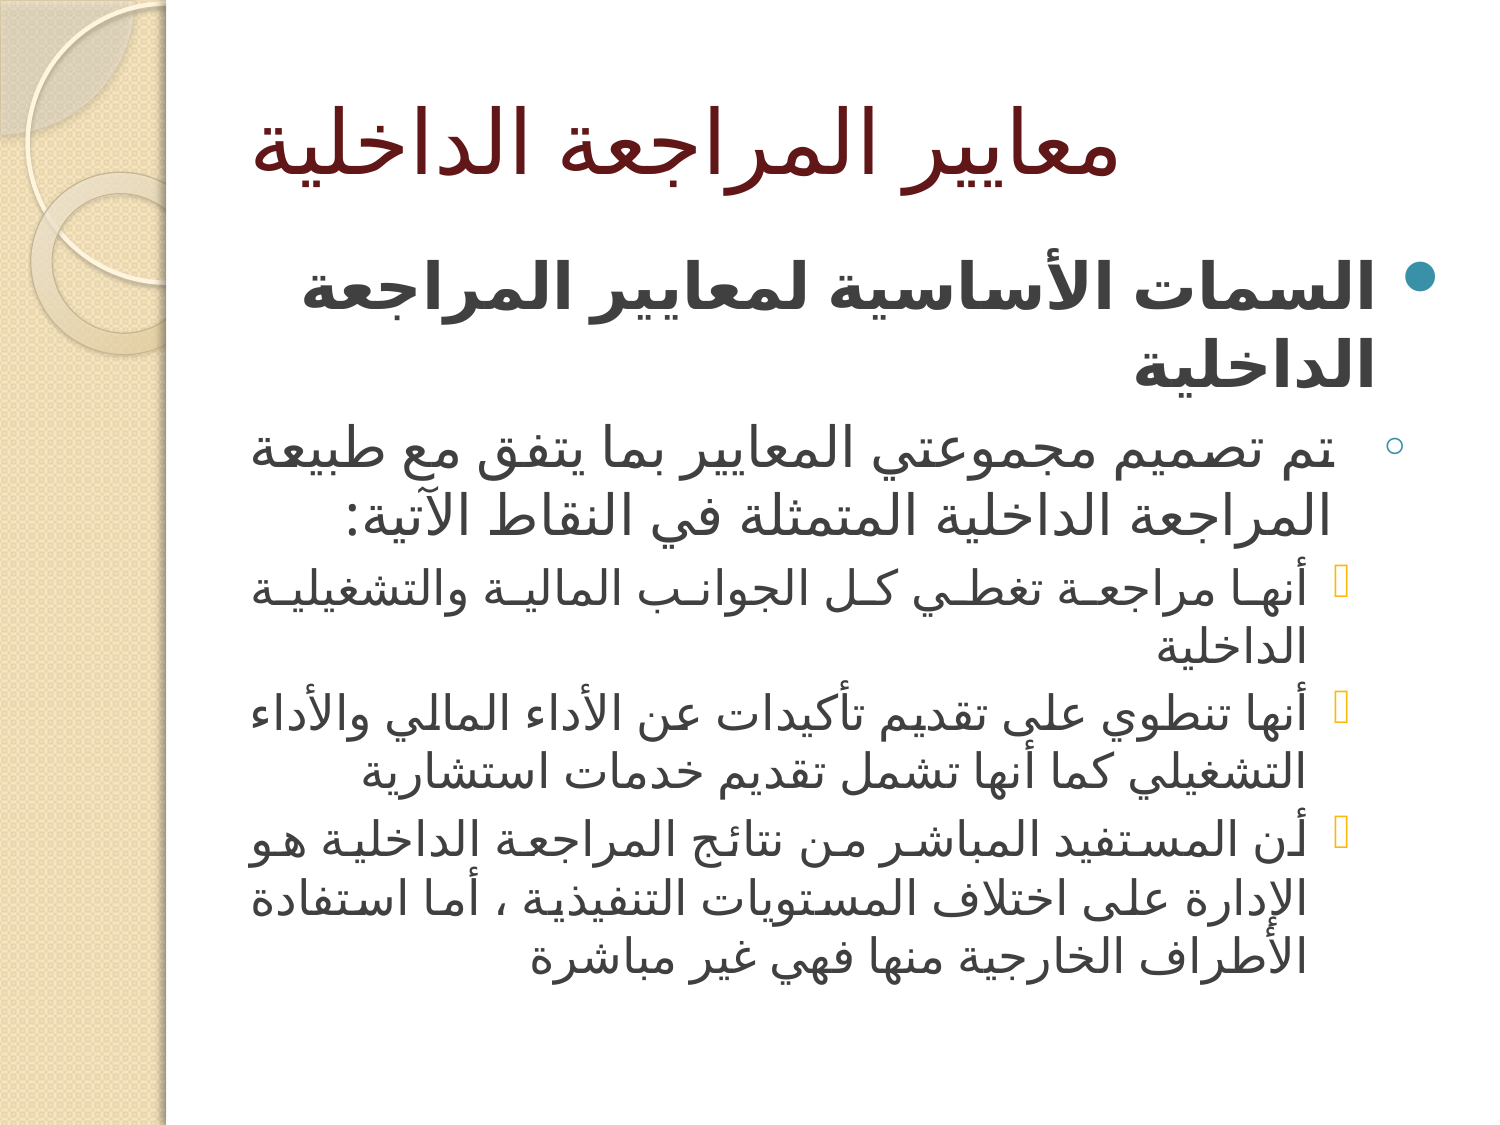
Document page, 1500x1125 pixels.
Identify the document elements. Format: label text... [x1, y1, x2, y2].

title معايير المراجعة الداخلية [235, 45, 1466, 233]
list السمات الأساسية لمعايير المراجعة الداخلية تم تصميم مجموعتي المعايير بما يتفق مع طبيعة المراجعة الداخلية المتمثلة في النقاط الآتية: أنها مراجعة تغطي كل الجوانب المالية والتشغيلية الداخلية أنها تنطوي على تقديم تأكيدات عن الأداء المالي والأداء التشغيلي كما أنها تشمل تقديم خدمات استشارية أن المستفيد المباشر من نتائج المراجعة الداخلية هو الإدارة على اختلاف المستويات التنفيذية ، أما استفادة الأطراف الخارجية منها فهي غير مباشرة [235, 237, 1466, 1025]
